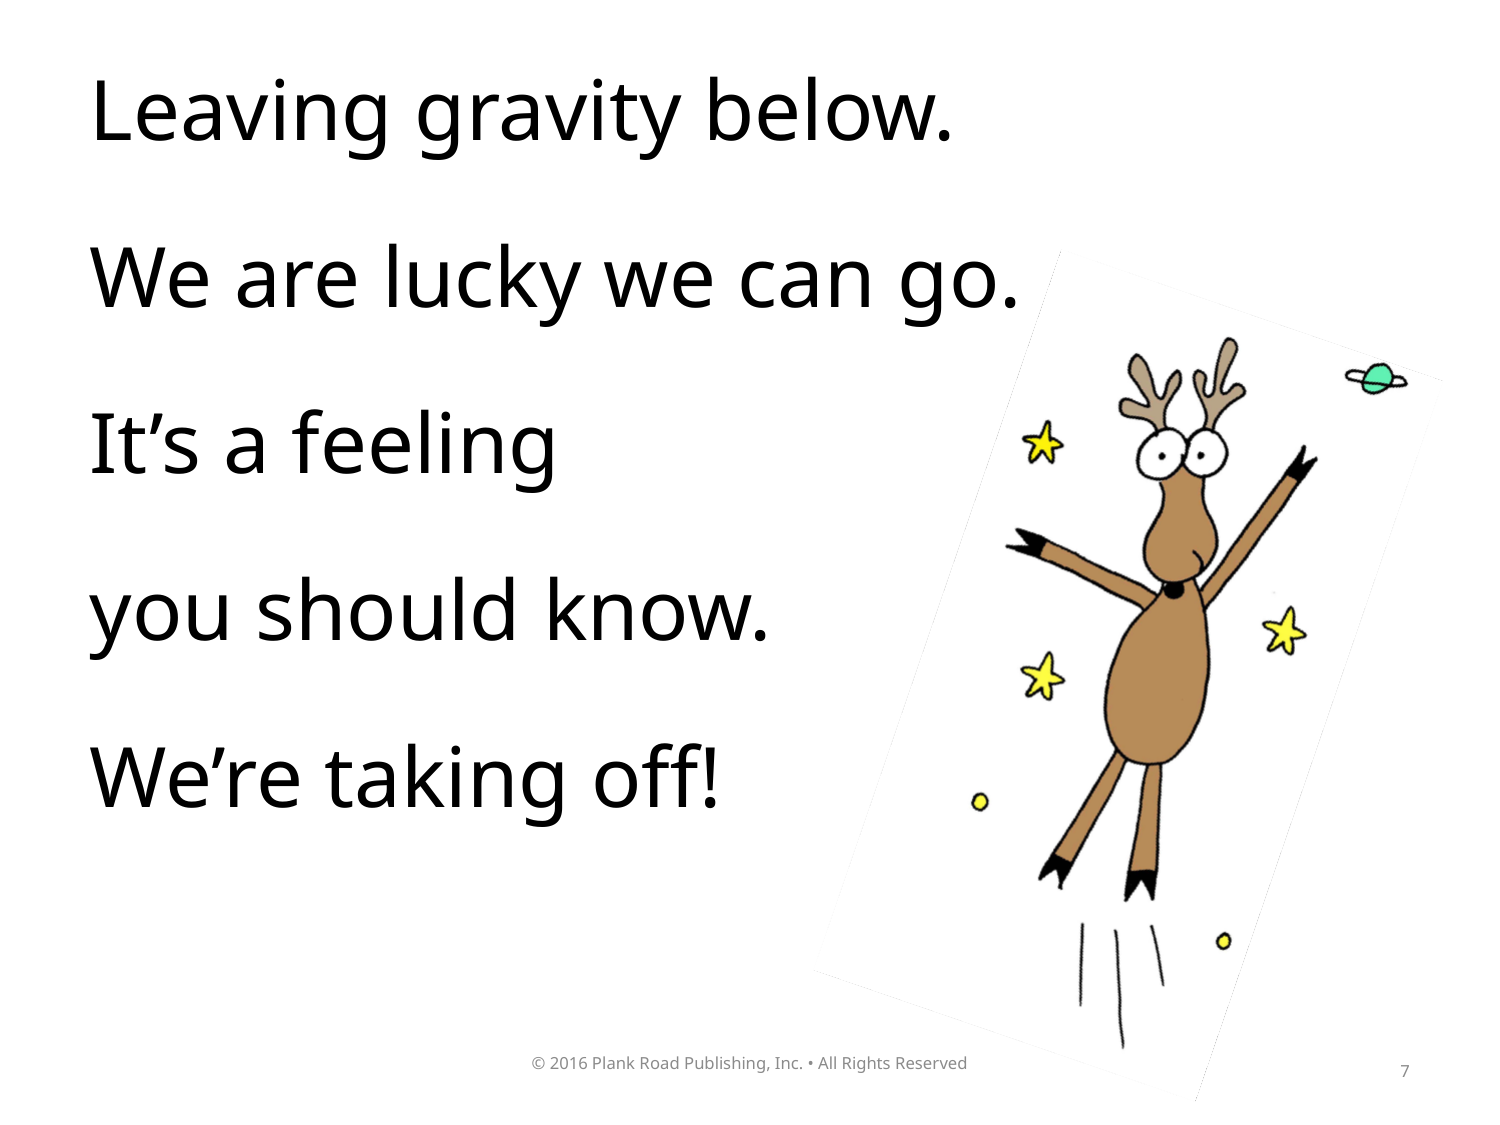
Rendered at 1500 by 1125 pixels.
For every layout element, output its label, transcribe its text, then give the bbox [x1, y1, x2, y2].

list Leaving gravity below. We are lucky we can go. It’s a feeling you should know. We’re taking off! [75, 0, 1425, 1014]
picture [811, 248, 1445, 1103]
